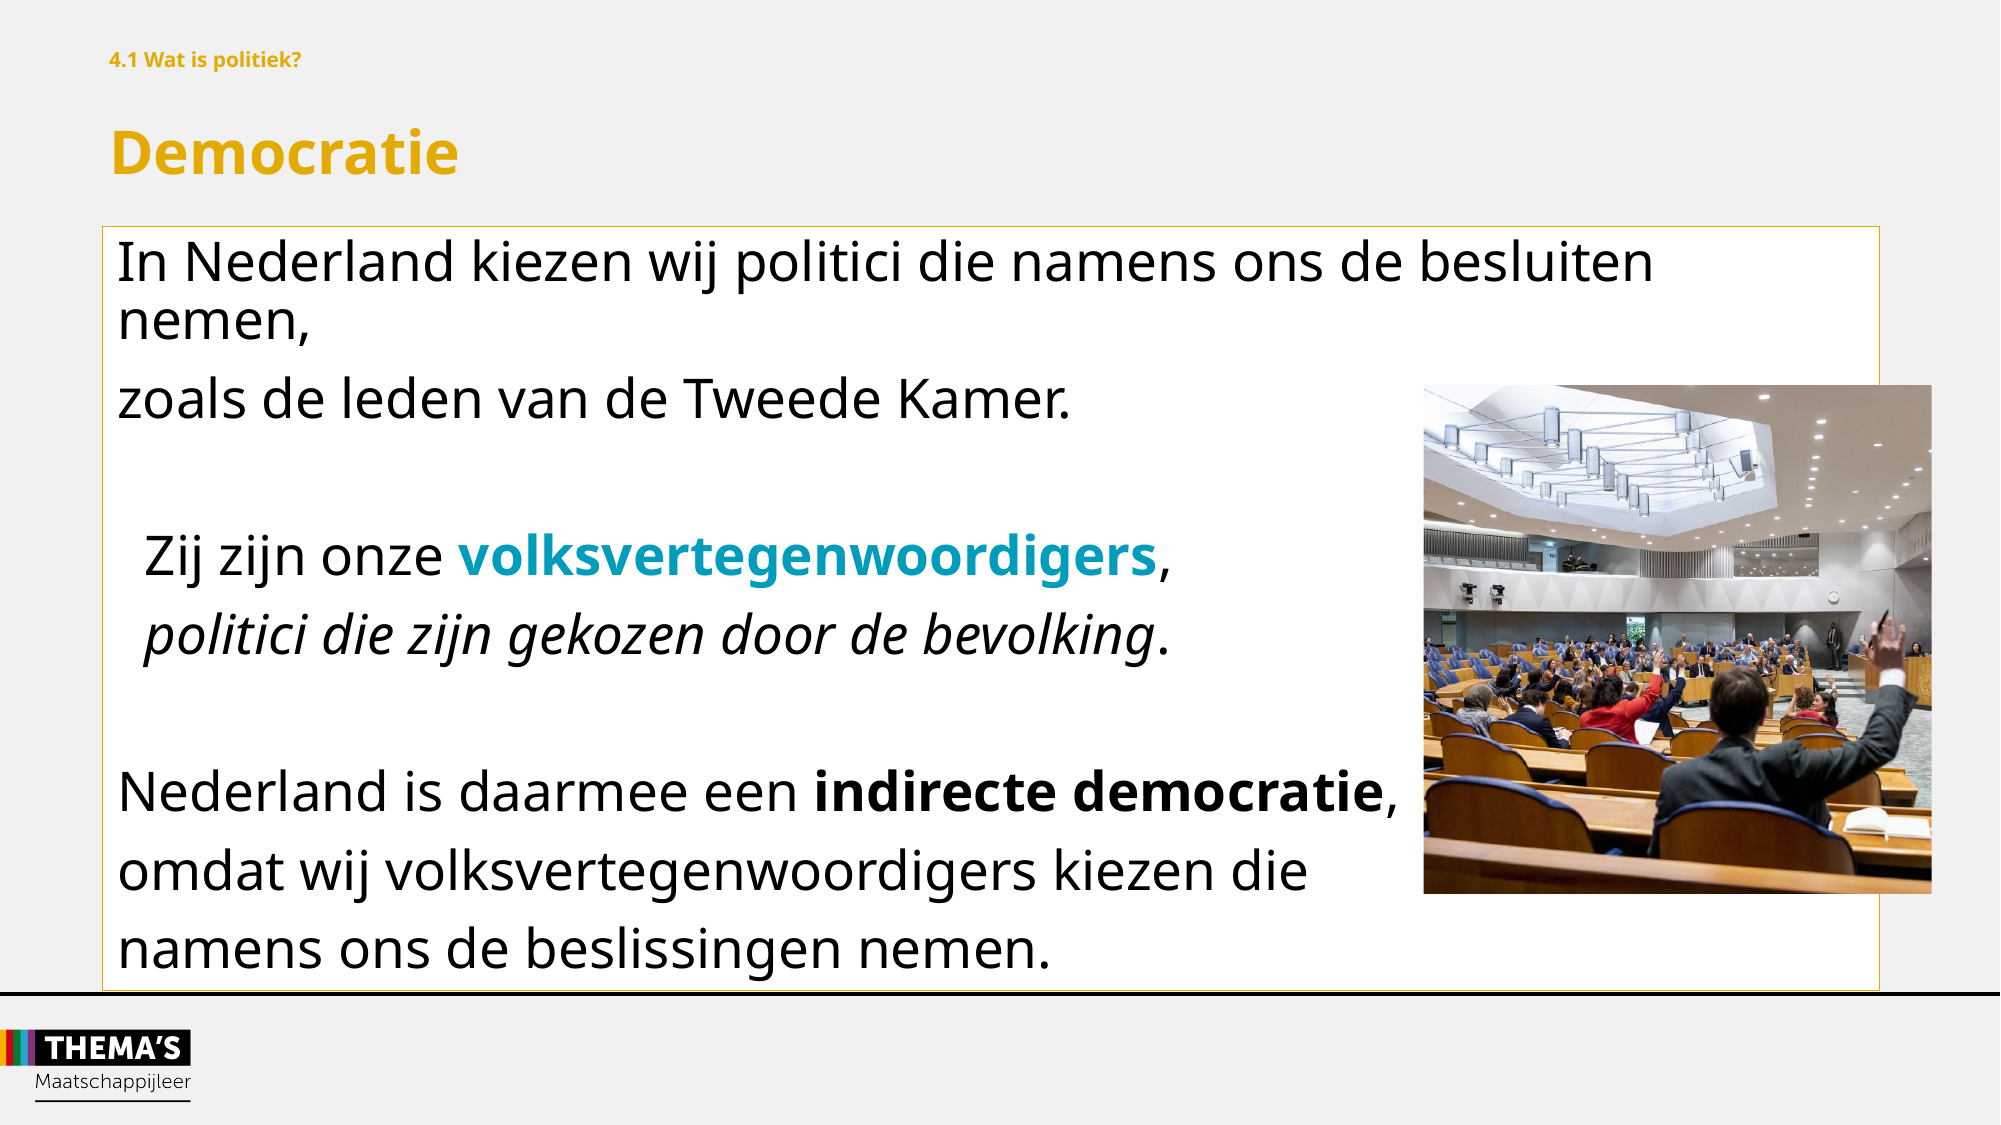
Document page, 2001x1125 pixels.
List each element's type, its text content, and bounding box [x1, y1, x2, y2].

list In Nederland kiezen wij politici die namens ons de besluiten nemen, zoals de leden van de Tweede Kamer. Zij zijn onze volksvertegenwoordigers, politici die zijn gekozen door de bevolking. Nederland is daarmee een indirecte democratie, omdat wij volksvertegenwoordigers kiezen die namens ons de beslissingen nemen. [102, 226, 1880, 991]
picture [0, 993, 203, 1125]
list 4.1 Wat is politiek? [94, 33, 941, 88]
picture [1423, 385, 1932, 894]
list Democratie [94, 114, 1879, 205]
